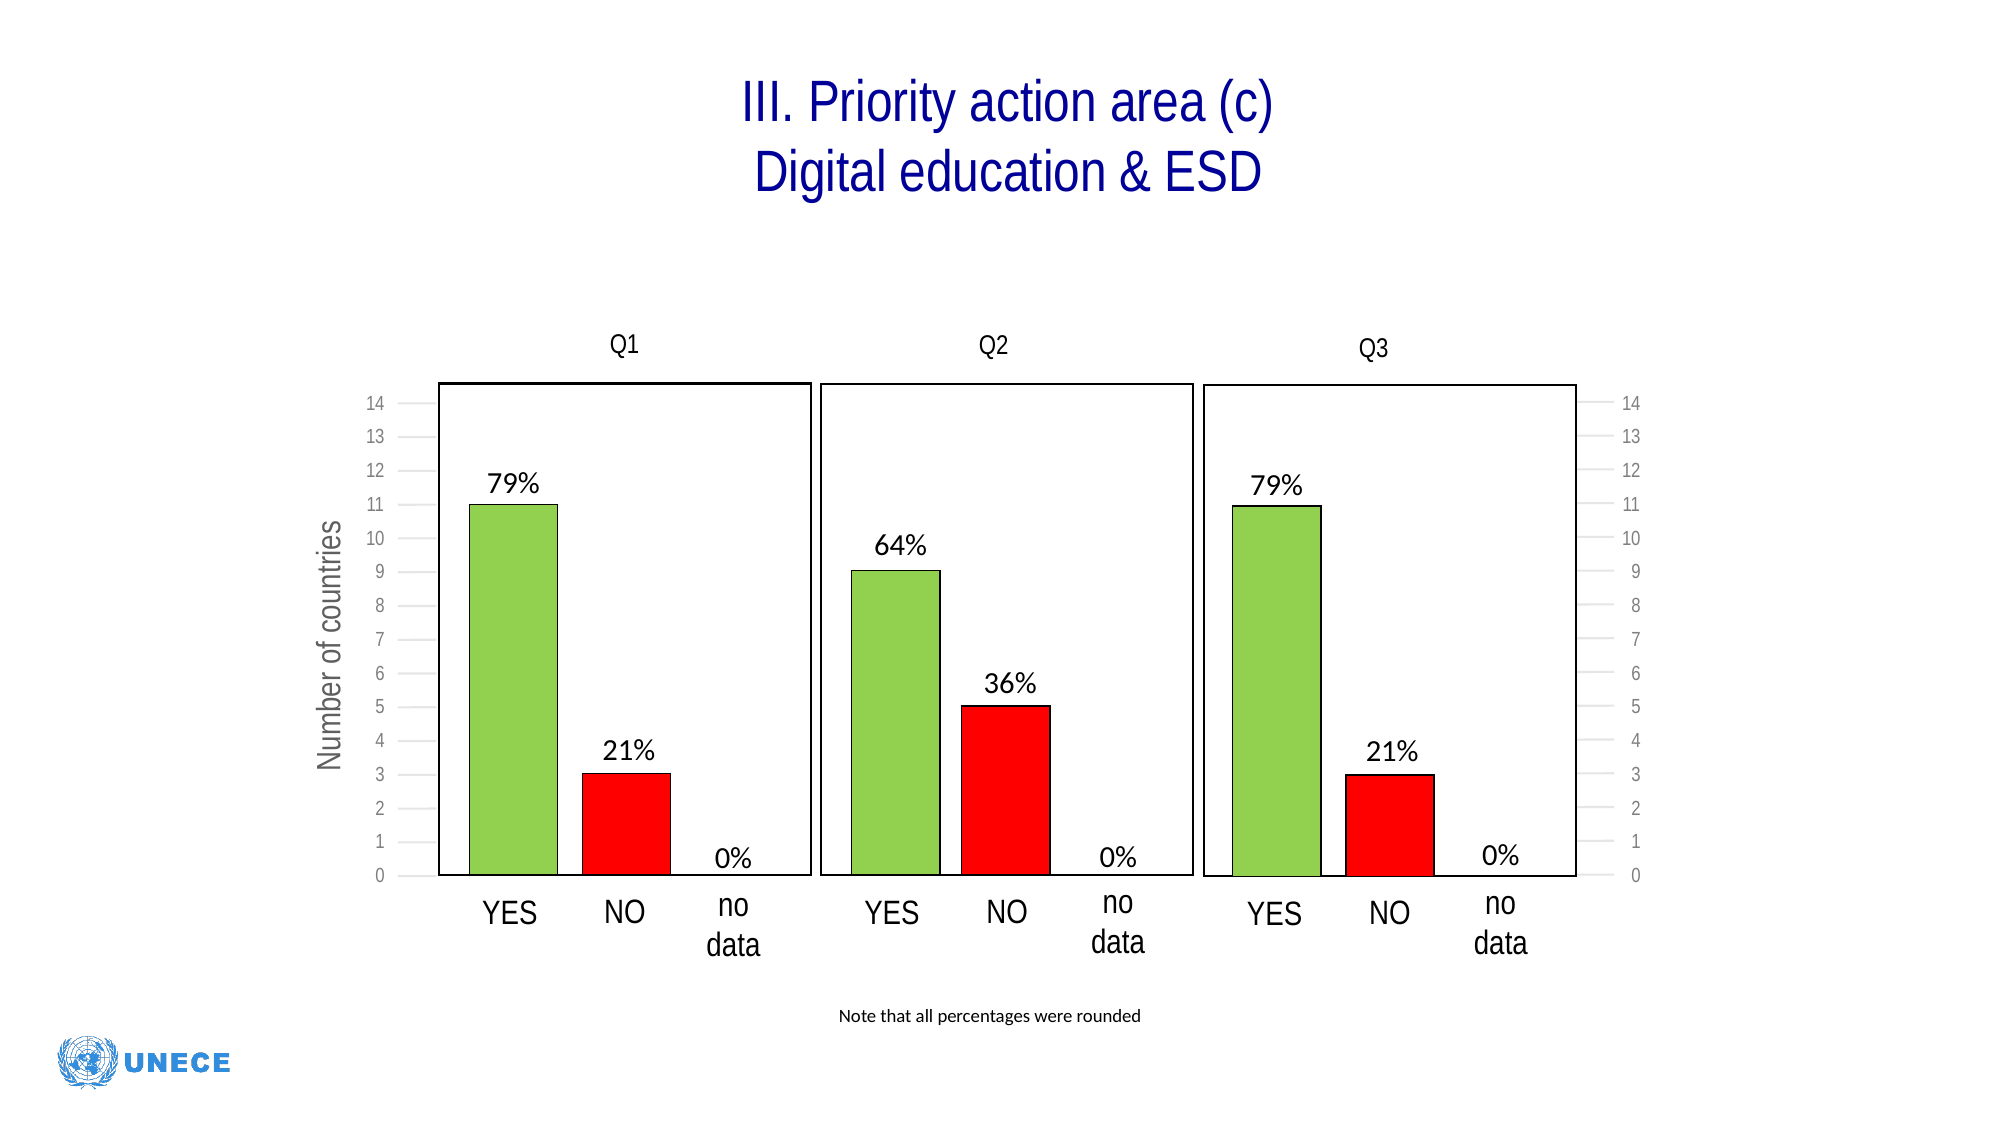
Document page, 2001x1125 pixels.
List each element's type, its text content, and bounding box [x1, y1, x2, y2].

text_box NO [1354, 883, 1426, 939]
text_box NO [589, 882, 661, 938]
text_box no data [1076, 872, 1161, 968]
text_box [469, 504, 558, 875]
text_box [821, 383, 1194, 875]
text_box [438, 383, 812, 875]
text_box [851, 570, 940, 876]
text_box YES [467, 882, 553, 939]
text_box [1345, 774, 1434, 877]
text_box 79% [472, 455, 555, 507]
text_box 0% [1467, 827, 1535, 879]
picture [53, 1034, 232, 1090]
text_box Note that all percentages were rounded [824, 996, 1156, 1034]
text_box 21% [587, 722, 671, 774]
text_box [1232, 506, 1321, 877]
text_box [1203, 384, 1575, 877]
text_box 64% [859, 517, 942, 569]
text_box Q3 [1344, 323, 1404, 371]
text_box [1575, 383, 1654, 894]
text_box YES [1232, 884, 1318, 940]
text_box [582, 773, 671, 876]
text_box no data [691, 875, 776, 971]
text_box YES [849, 883, 935, 939]
text_box III. Priority action area (c) Digital education & ESD [418, 69, 1600, 198]
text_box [299, 383, 437, 894]
text_box 36% [968, 655, 1052, 707]
text_box 0% [699, 830, 767, 883]
text_box 79% [1235, 457, 1318, 509]
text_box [594, 319, 1024, 368]
text_box 21% [1351, 723, 1434, 776]
text_box [961, 705, 1050, 876]
text_box 0% [1084, 829, 1152, 881]
text_box NO [971, 882, 1043, 938]
text_box no data [1458, 873, 1543, 970]
